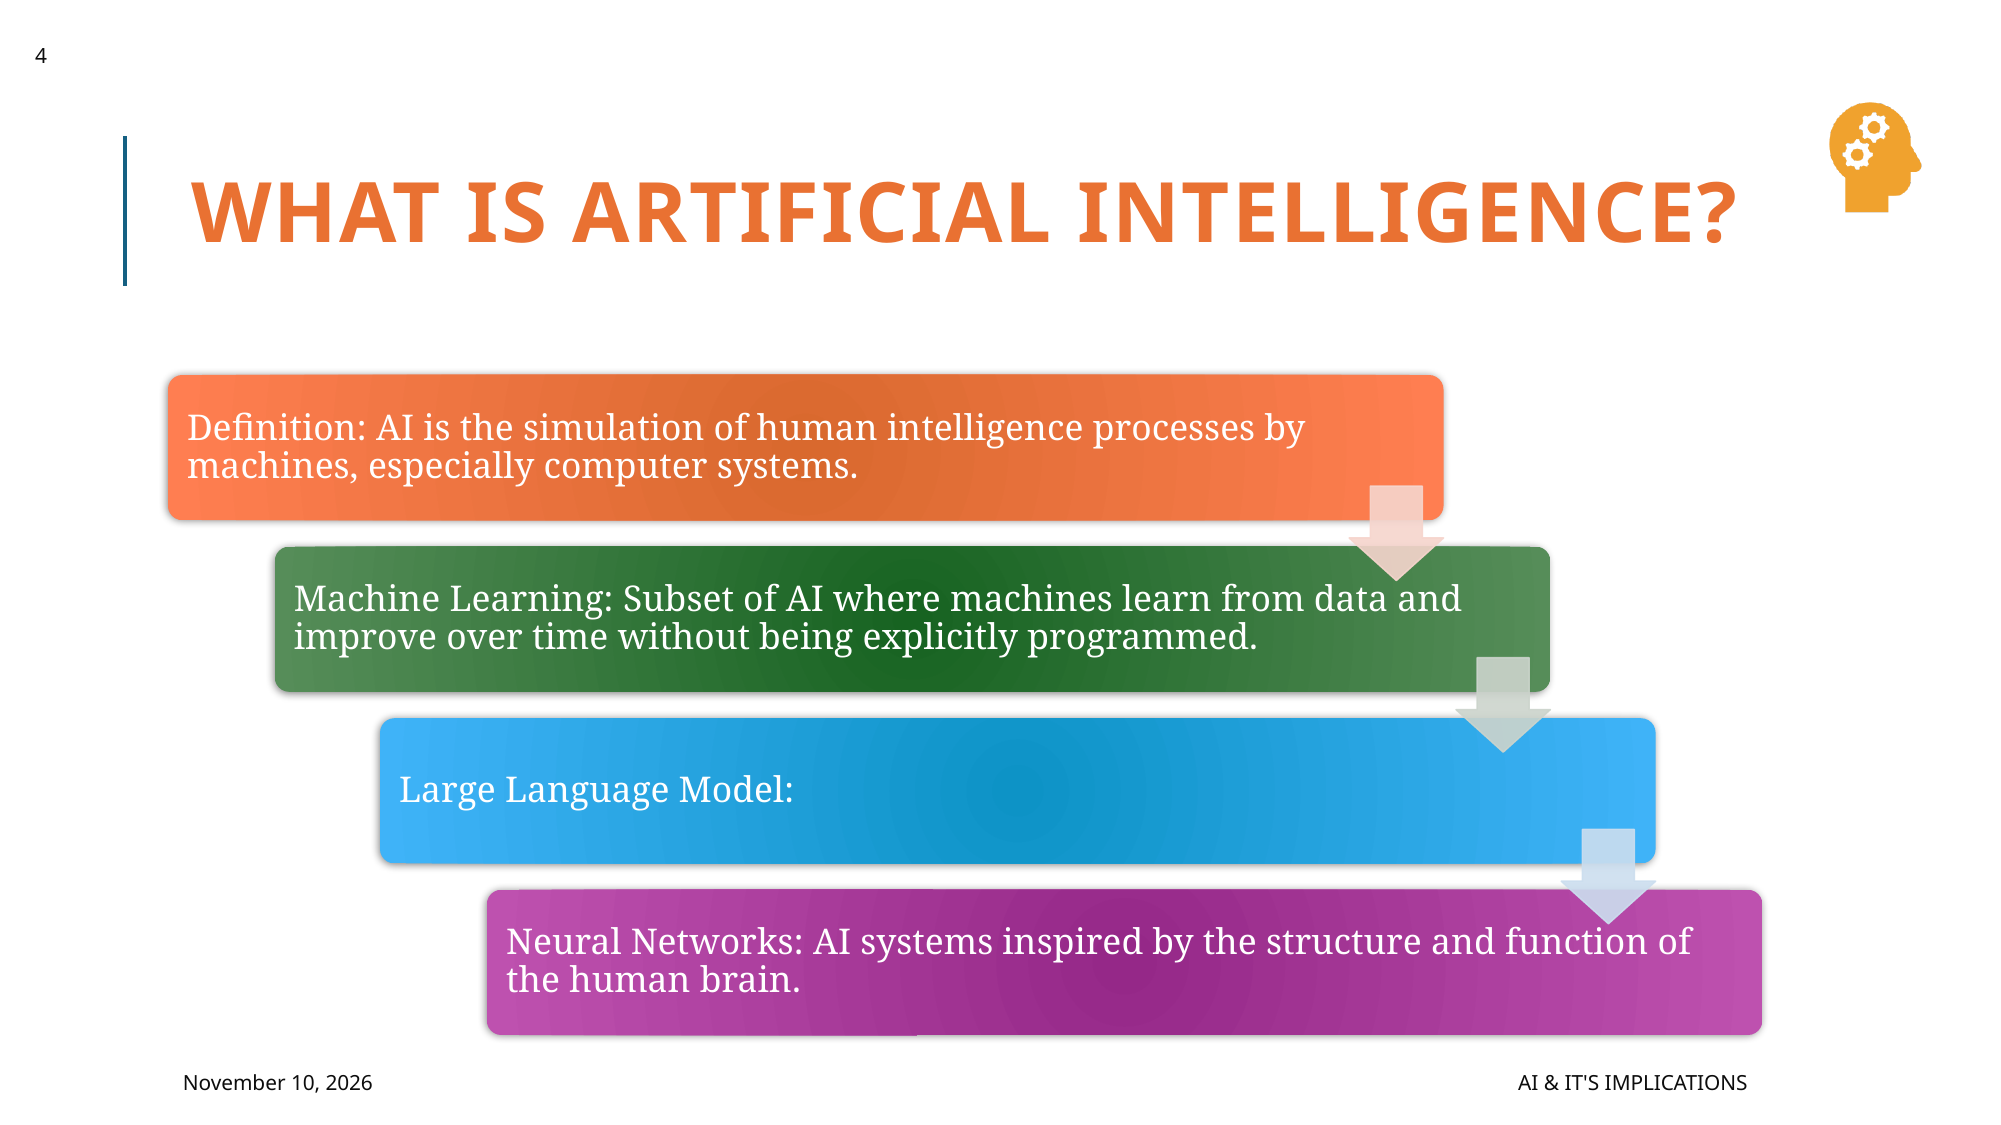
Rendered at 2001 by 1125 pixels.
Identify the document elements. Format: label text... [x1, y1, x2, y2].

title What is Artificial Intelligence? [168, 96, 1763, 342]
slide_number 4 [20, 34, 180, 80]
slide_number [168, 1061, 522, 1107]
footer AI & It's Implications [794, 1061, 1763, 1107]
picture [1811, 95, 1939, 224]
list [167, 374, 1763, 1036]
